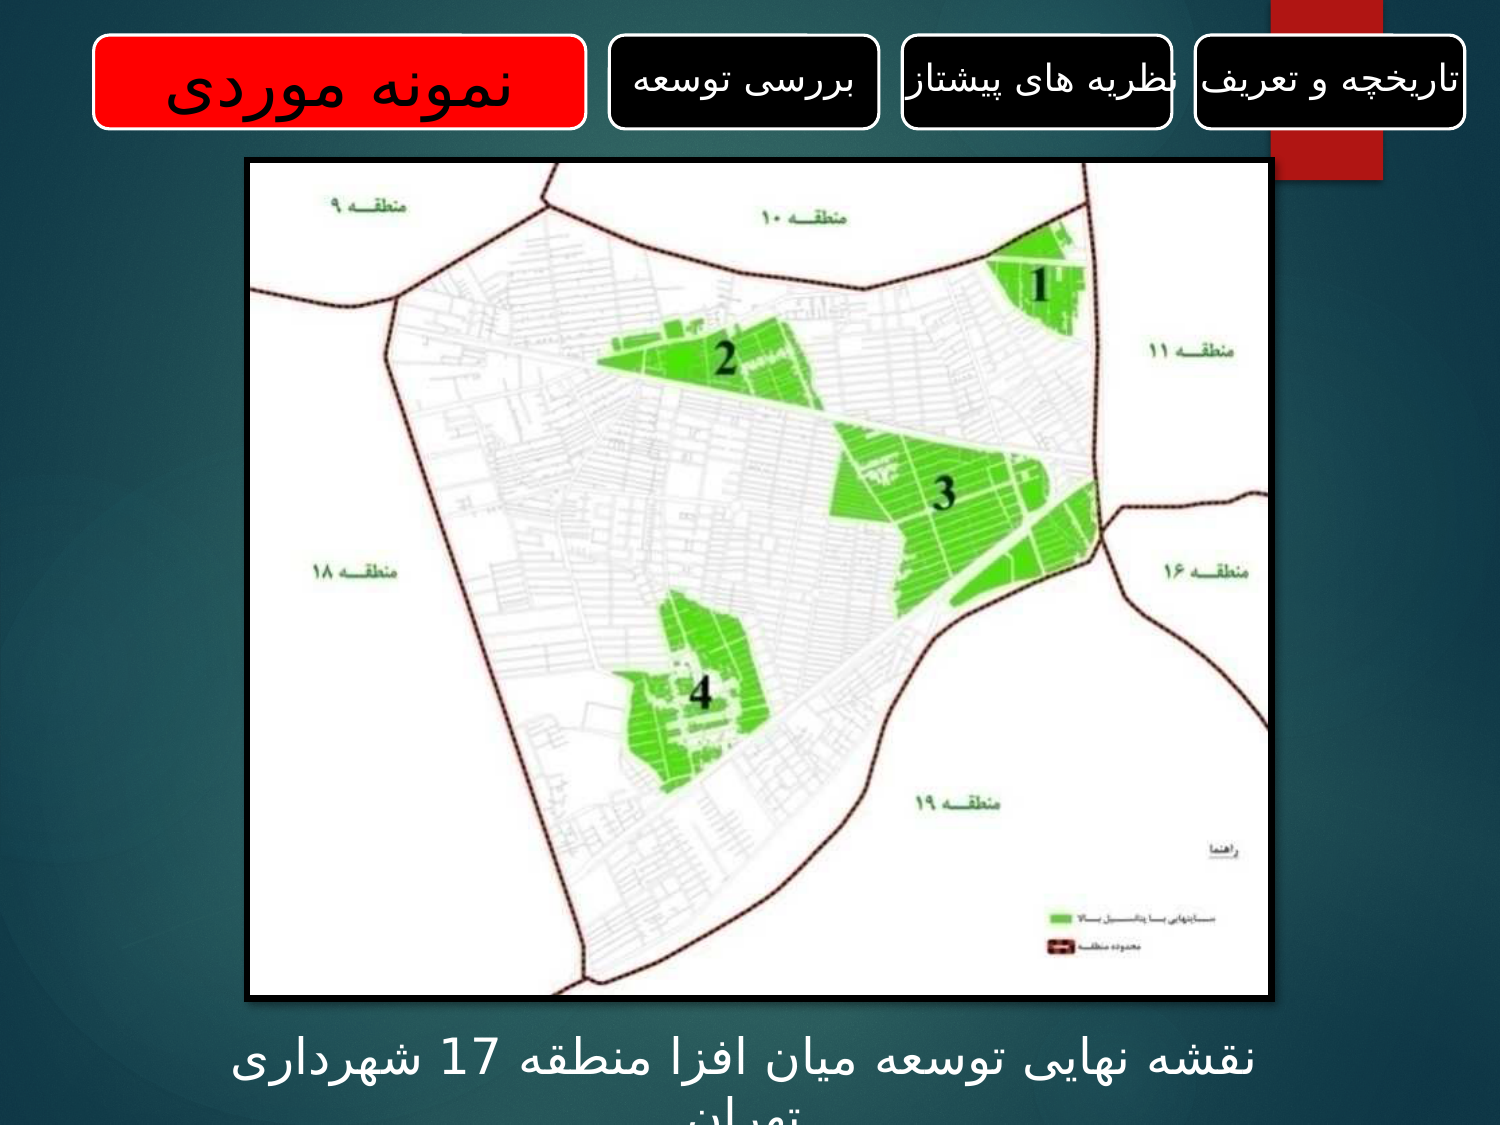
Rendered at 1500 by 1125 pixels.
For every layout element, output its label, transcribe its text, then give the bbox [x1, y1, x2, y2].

text_box [900, 107, 1174, 131]
text_box [608, 33, 880, 46]
picture [249, 163, 1269, 996]
text_box [607, 107, 881, 131]
text_box [1193, 107, 1467, 131]
text_box [901, 33, 1173, 46]
text_box بررسی توسعه [586, 46, 878, 107]
text_box تاریخچه و تعریف [1207, 46, 1489, 107]
text_box نقشه نهایی توسعه میان افزا منطقه 17 شهرداری تهران [200, 1016, 1288, 1125]
text_box [1194, 33, 1466, 46]
text_box نمونه موردی [93, 32, 586, 128]
text_box نظریه های پیشتاز [878, 46, 1207, 107]
